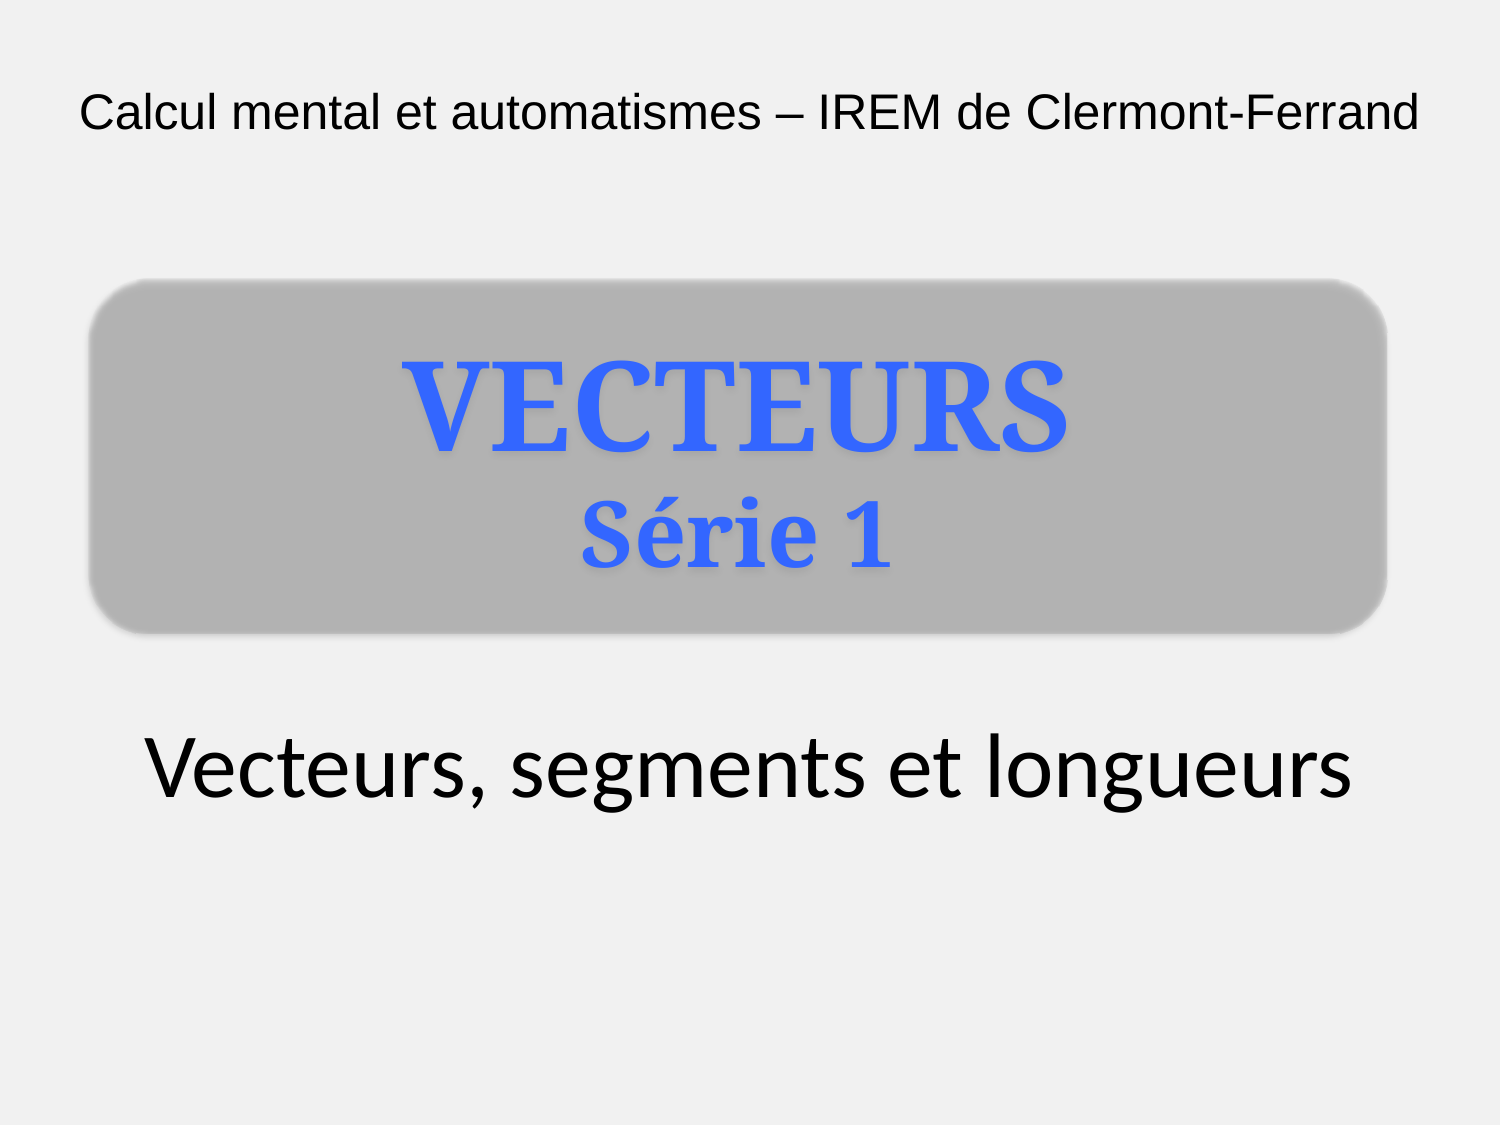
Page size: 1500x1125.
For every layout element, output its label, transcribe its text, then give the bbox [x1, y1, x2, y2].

text_box Calcul mental et automatismes – IREM de Clermont-Ferrand [0, 0, 1500, 220]
title Vecteurs, segments et longueurs [0, 639, 1500, 882]
text_box vecteurs Série 1 [92, 282, 1386, 632]
